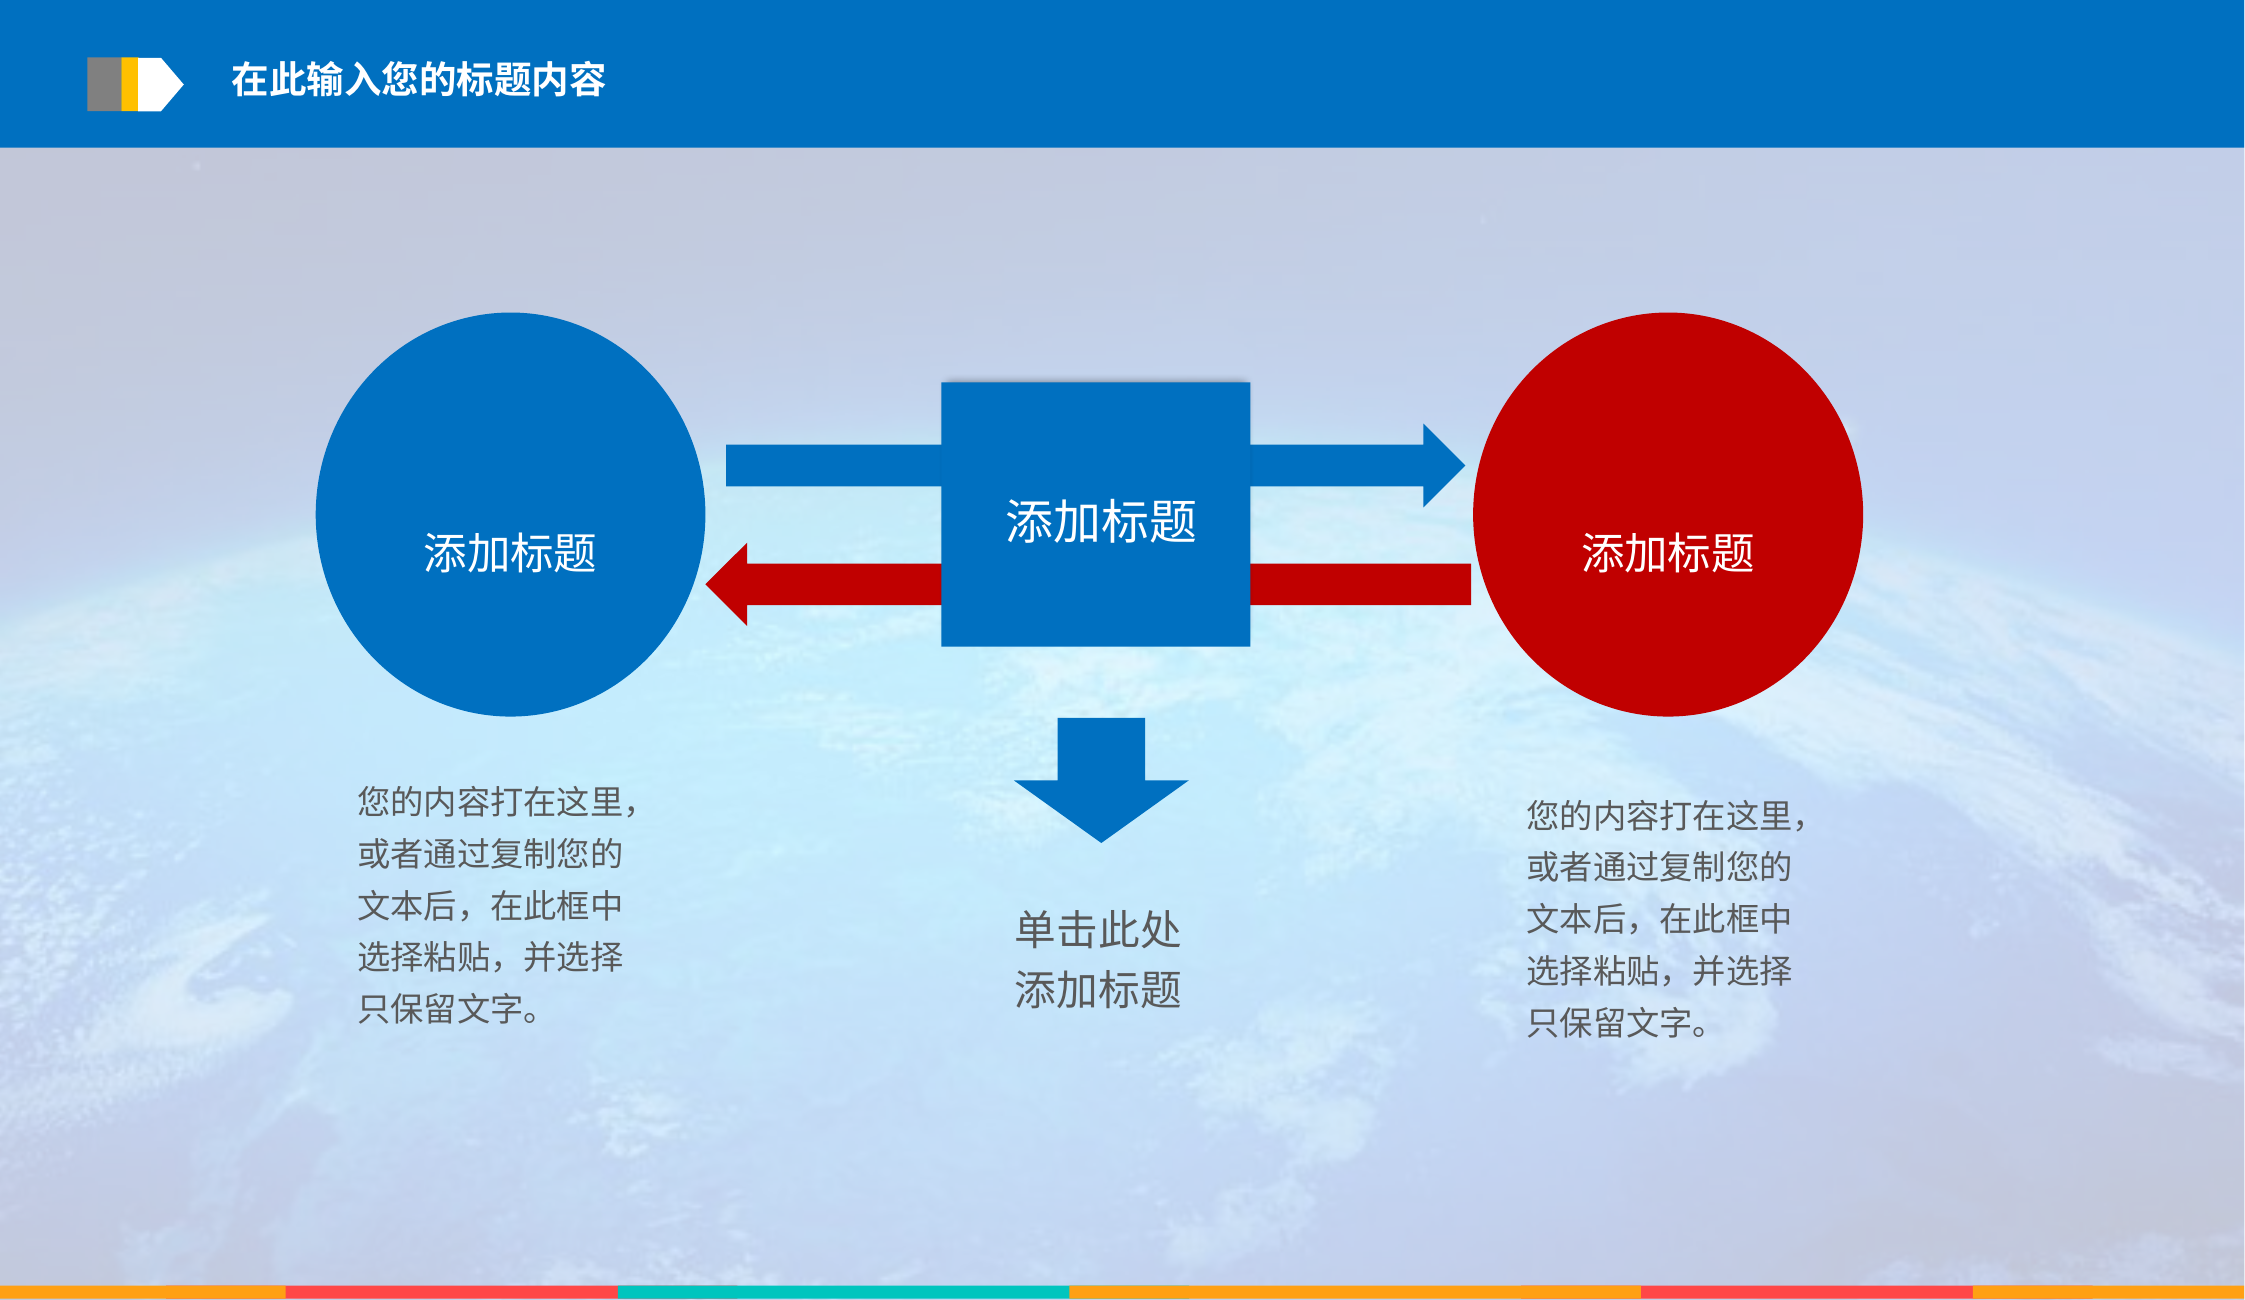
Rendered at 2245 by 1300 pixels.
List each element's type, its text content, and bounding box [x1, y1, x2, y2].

text_box 添加标题 [315, 312, 706, 717]
text_box [1254, 423, 1466, 508]
text_box [1254, 563, 1472, 606]
text_box 在此输入您的标题内容 [219, 49, 998, 108]
text_box [1972, 1284, 2245, 1300]
text_box 添加标题 [1473, 312, 1864, 717]
text_box [705, 542, 941, 627]
text_box [726, 444, 941, 487]
text_box 您的内容打在这里，或者通过复制您的文本后，在此框中选择粘贴，并选择只保留文字。 [337, 759, 660, 1039]
text_box [1013, 717, 1189, 844]
text_box [287, 1284, 617, 1300]
text_box 添加标题 [941, 382, 1251, 647]
text_box 您的内容打在这里，或者通过复制您的文本后，在此框中选择粘贴，并选择只保留文字。 [1506, 772, 1830, 1053]
text_box [617, 1284, 1068, 1300]
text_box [87, 57, 184, 112]
text_box [1642, 1284, 1972, 1300]
text_box [1068, 1284, 1642, 1300]
text_box [0, 0, 2245, 149]
text_box 单击此处添加标题 [994, 883, 1240, 1024]
text_box [0, 1284, 287, 1300]
